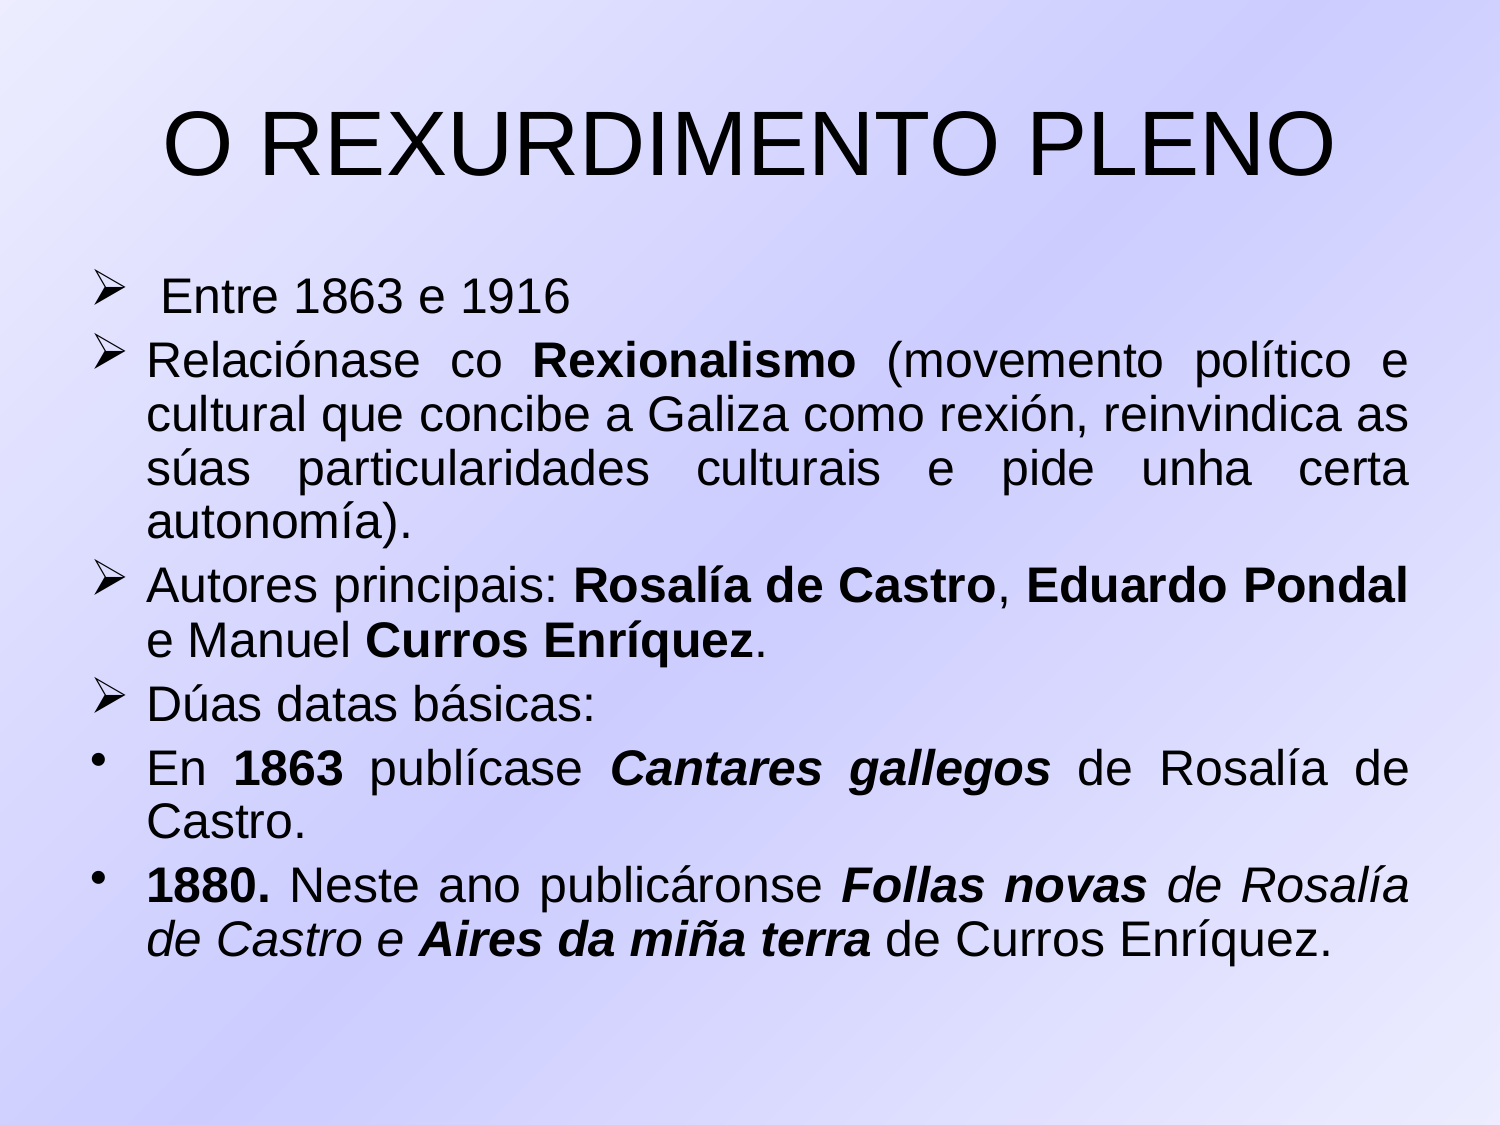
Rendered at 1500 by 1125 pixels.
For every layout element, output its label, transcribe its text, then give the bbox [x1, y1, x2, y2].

list Entre 1863 e 1916 Relaciónase co Rexionalismo (movemento político e cultural que concibe a Galiza como rexión, reinvindica as súas particularidades culturais e pide unha certa autonomía). Autores principais: Rosalía de Castro, Eduardo Pondal e Manuel Curros Enríquez. Dúas datas básicas: En 1863 publícase Cantares gallegos de Rosalía de Castro. 1880. Neste ano publicáronse Follas novas de Rosalía de Castro e Aires da miña terra de Curros Enríquez. [74, 262, 1426, 1006]
title O REXURDIMENTO PLENO [74, 44, 1426, 233]
